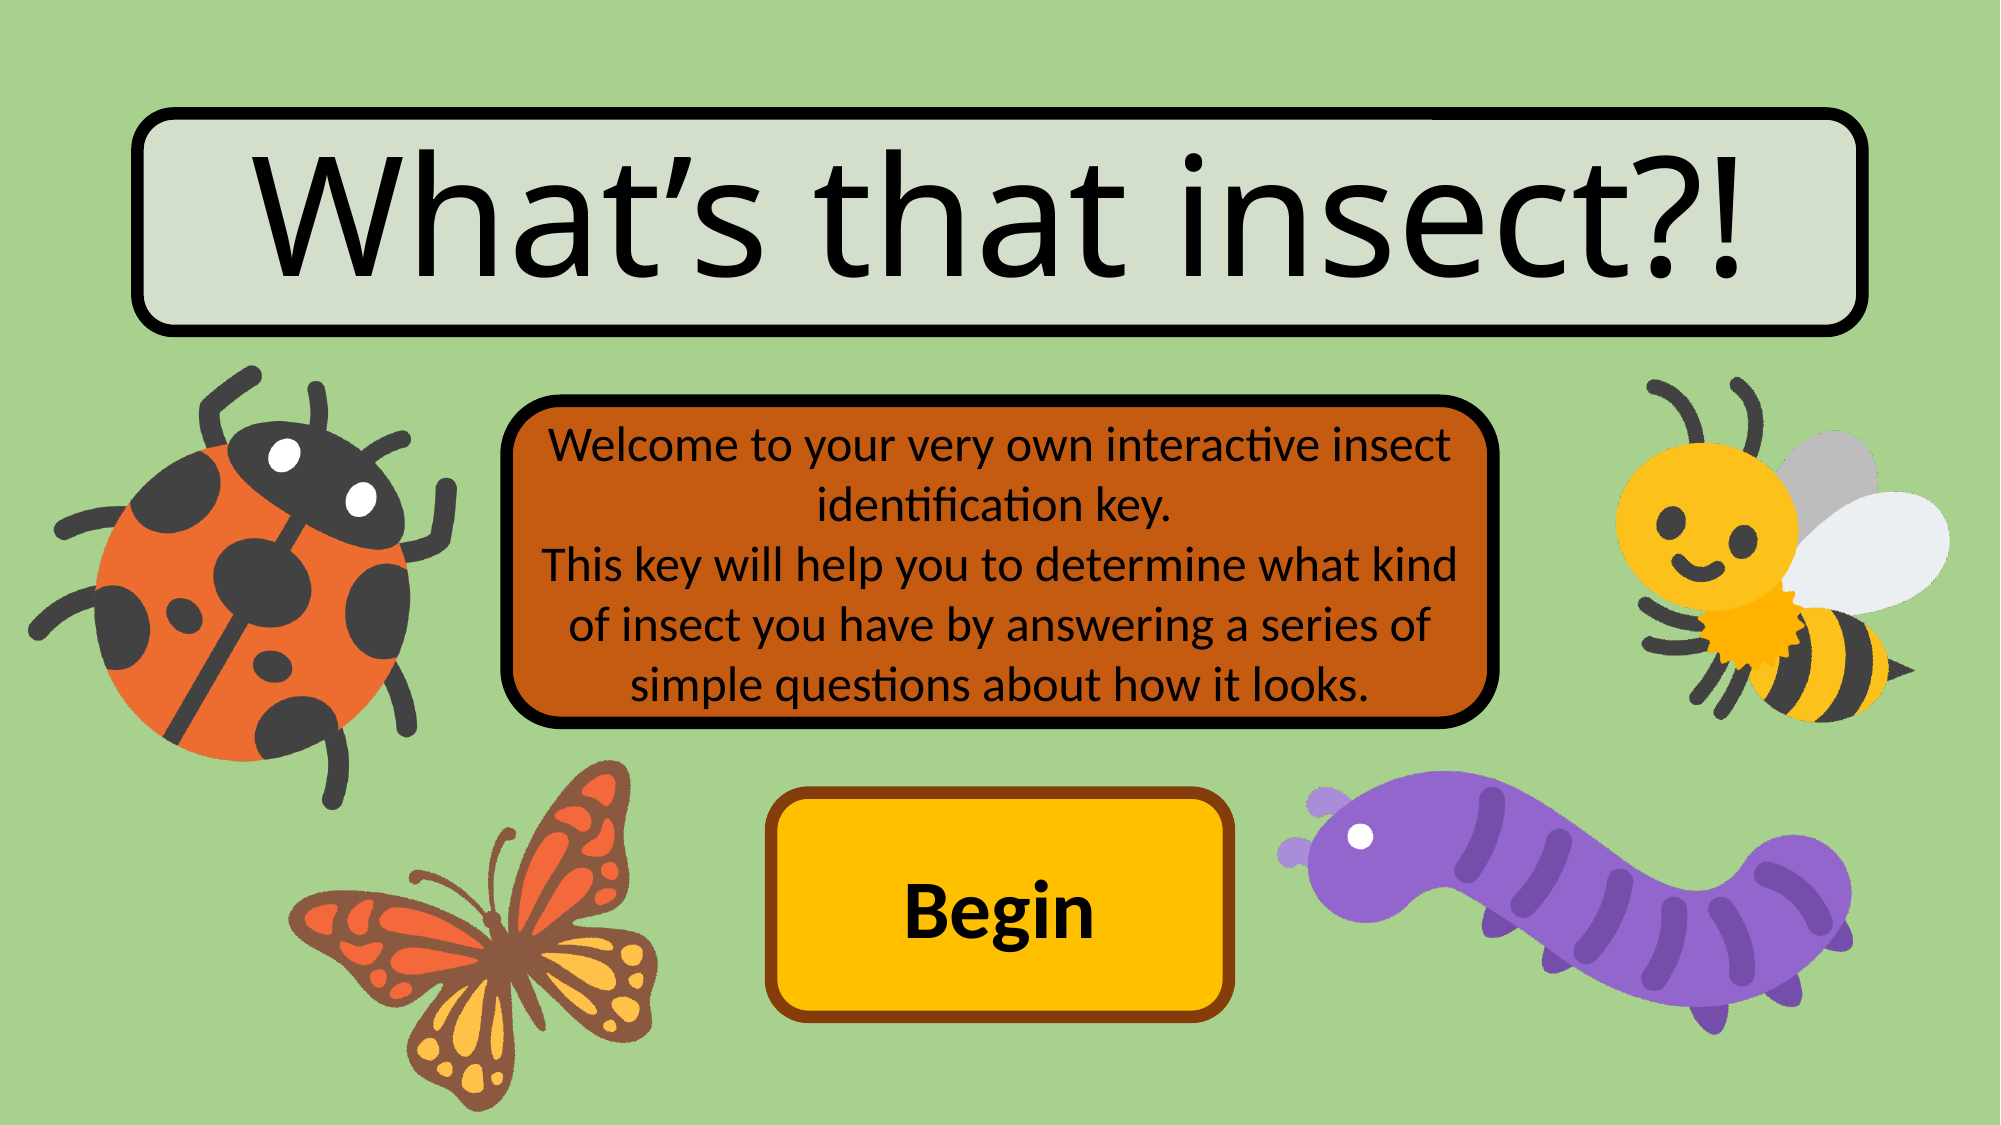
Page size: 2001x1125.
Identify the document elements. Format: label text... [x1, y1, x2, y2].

text_box What’s that insect?! [137, 113, 1863, 331]
text_box Begin [769, 791, 1230, 1018]
picture [1235, 296, 2000, 1125]
picture [17, 363, 768, 1125]
text_box Welcome to your very own interactive insect identification key. This key will help you to determine what kind of insect you have by answering a series of simple questions about how it looks. [505, 399, 1495, 724]
